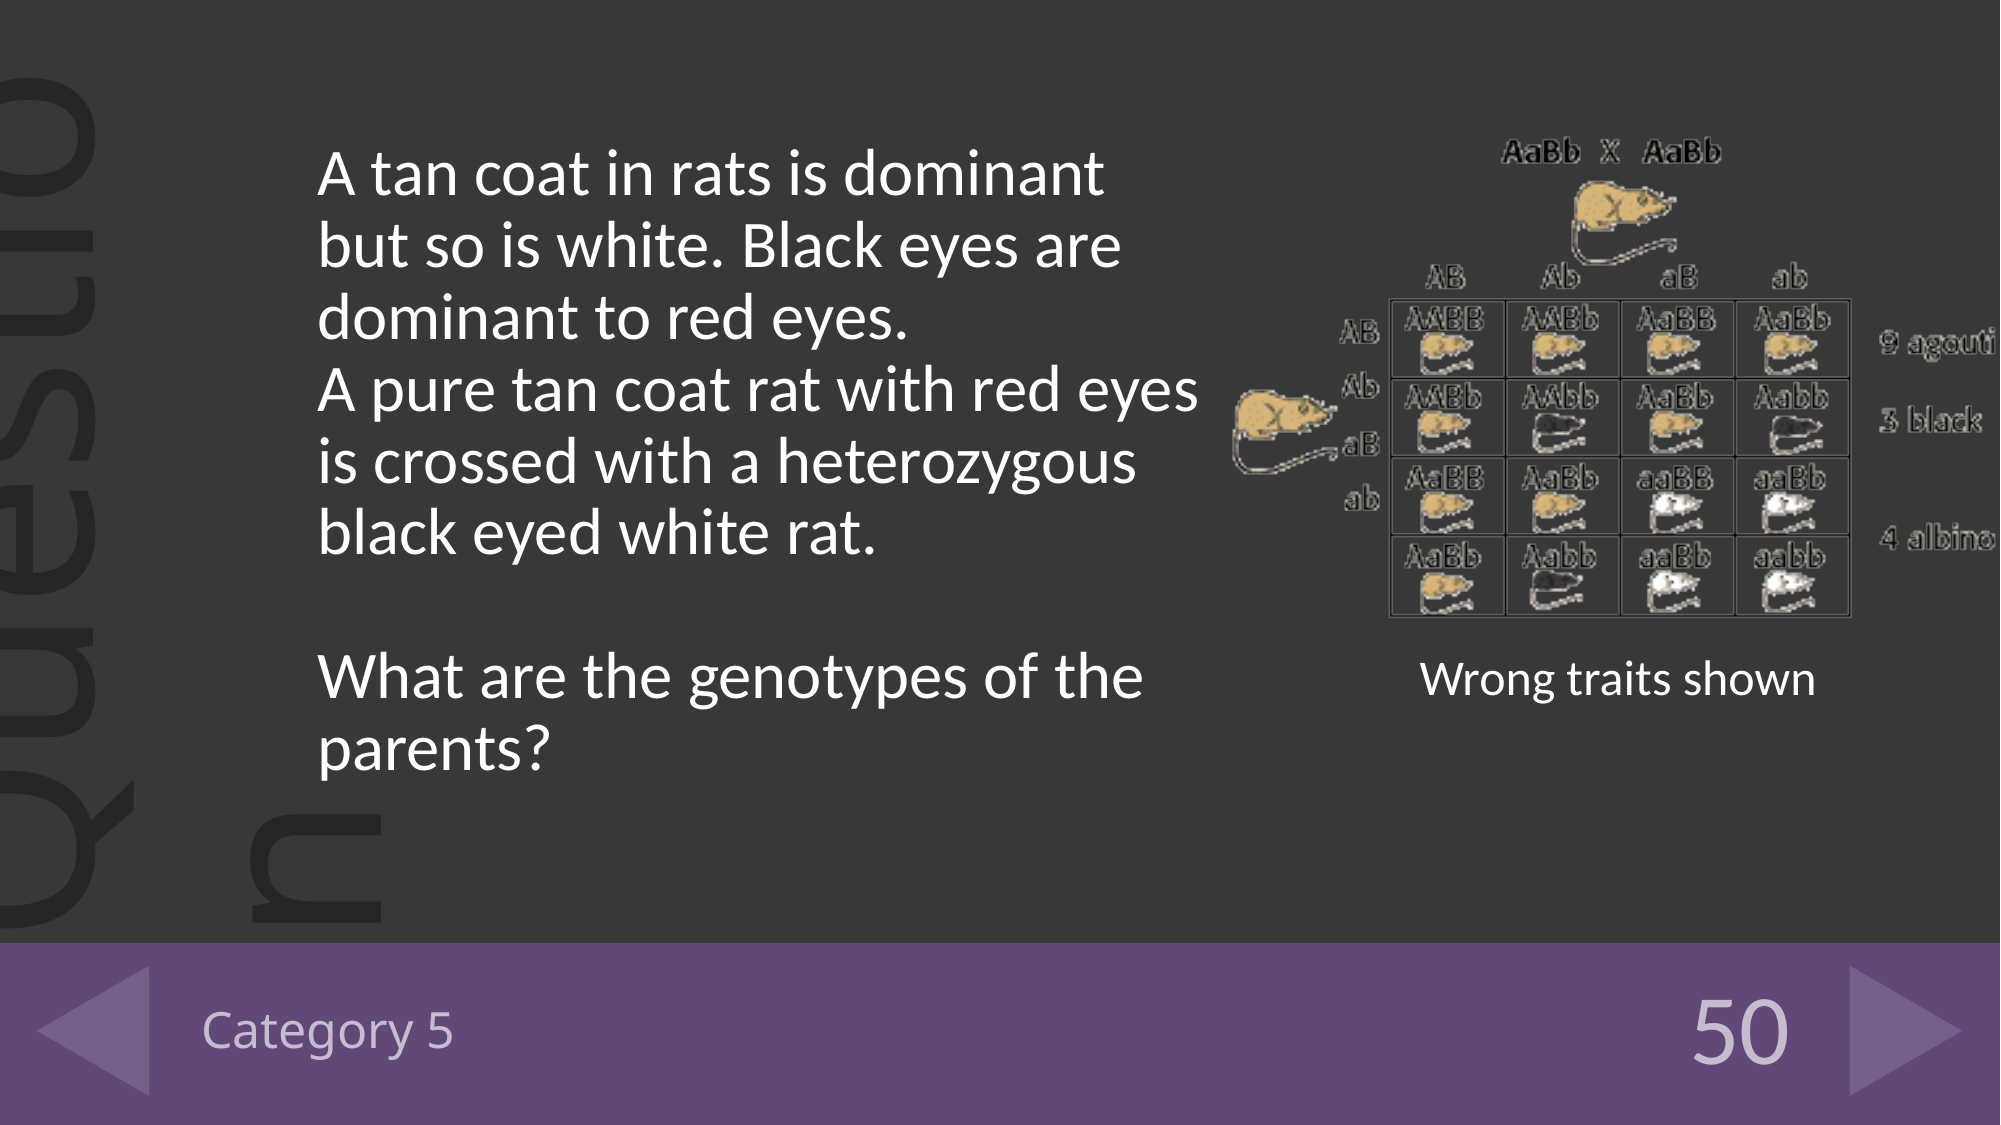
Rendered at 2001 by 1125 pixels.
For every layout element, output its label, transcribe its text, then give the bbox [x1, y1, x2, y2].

list 50 [1494, 967, 1806, 1097]
list A tan coat in rats is dominant but so is white. Black eyes are dominant to red eyes. A pure tan coat rat with red eyes is crossed with a heterozygous black eyed white rat. What are the genotypes of the parents? [302, 88, 1227, 835]
text_box Wrong traits shown [1404, 639, 1832, 714]
title Category 5 [185, 967, 1494, 1097]
picture [1226, 130, 2000, 639]
